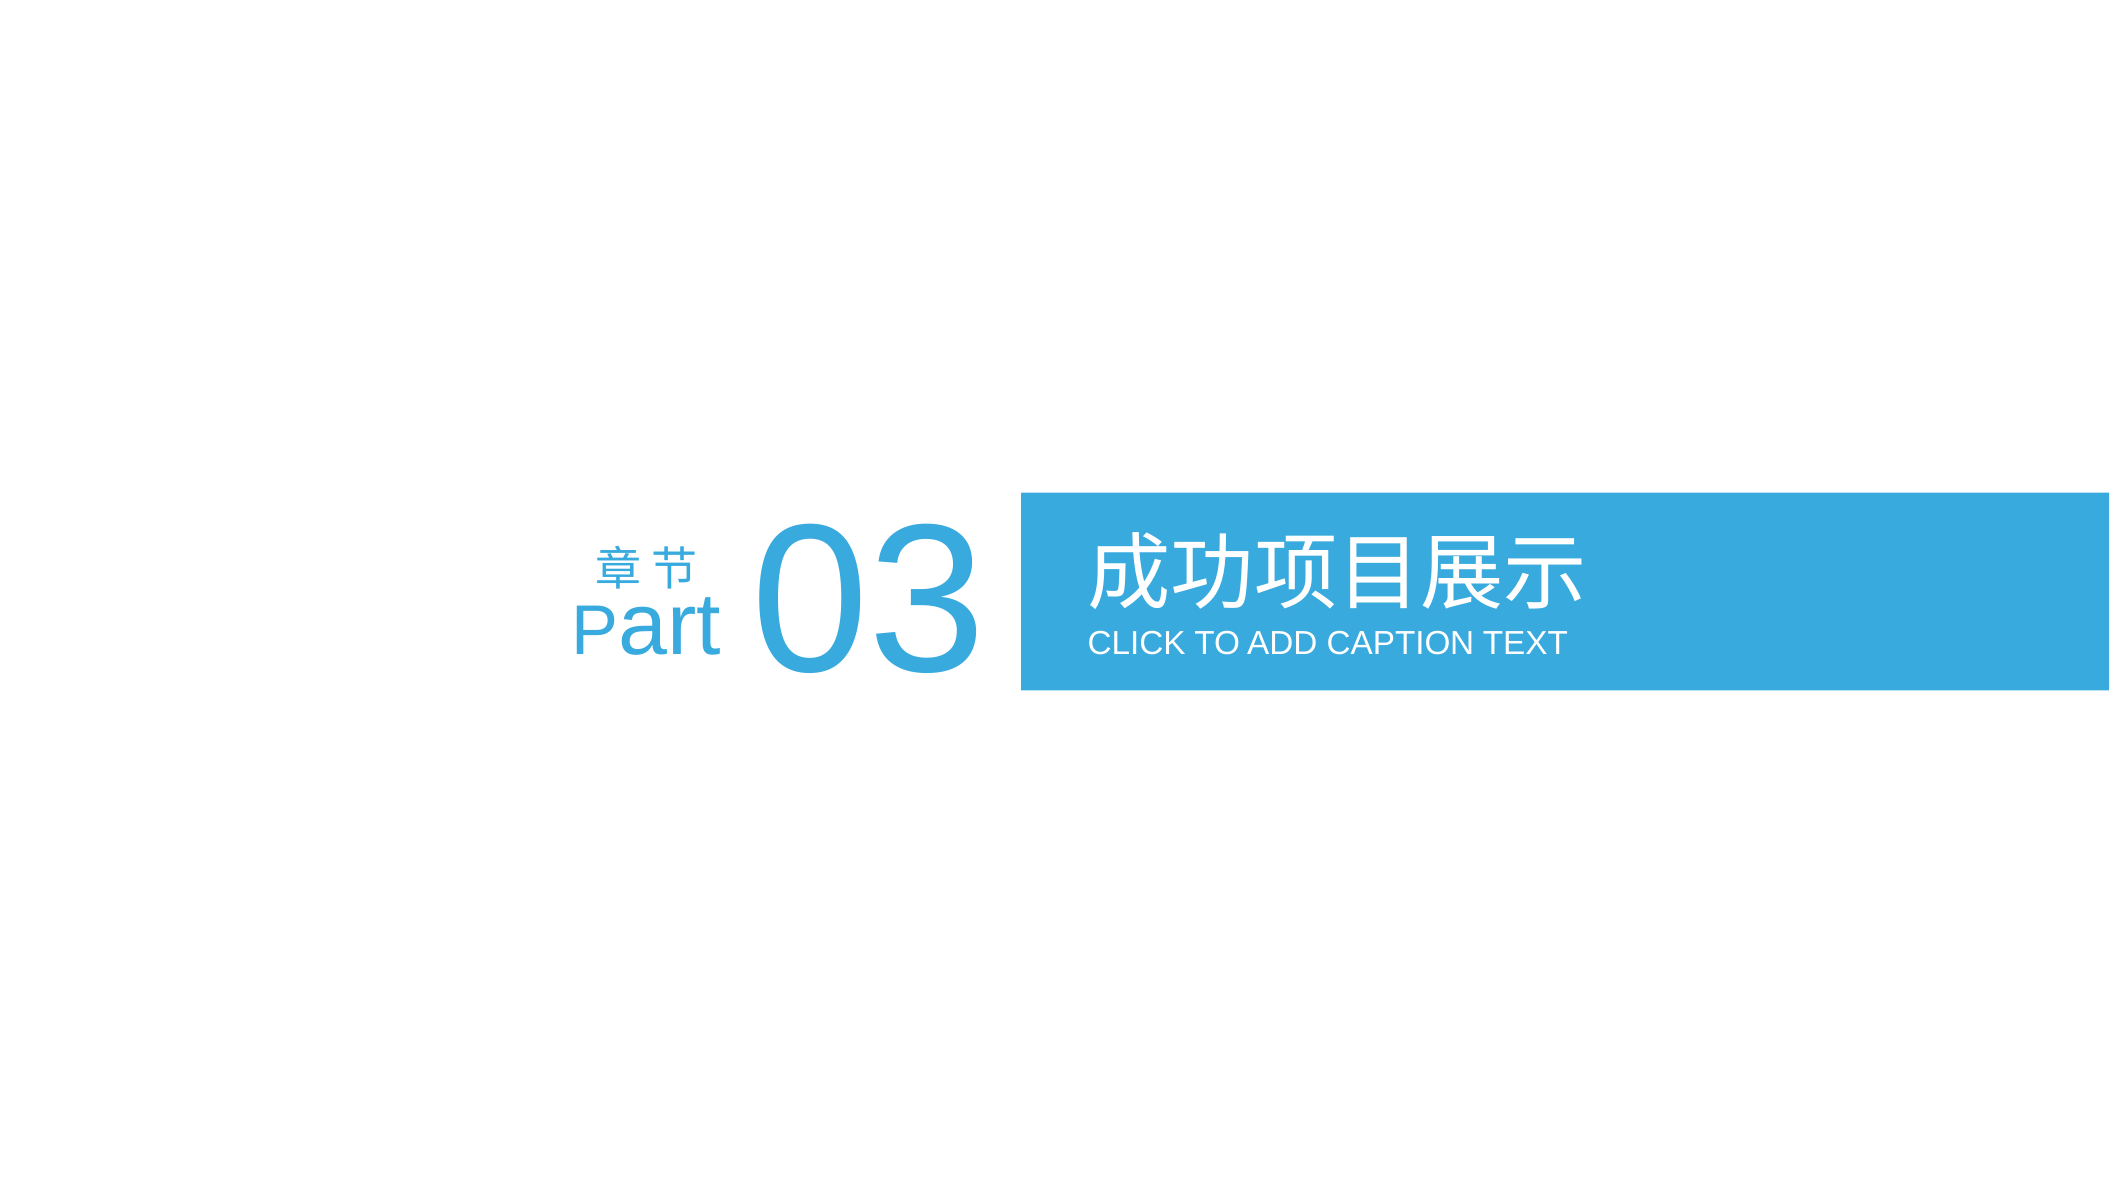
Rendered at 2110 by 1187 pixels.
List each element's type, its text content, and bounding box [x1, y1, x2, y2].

text_box Part [571, 566, 722, 673]
text_box 章 节 [595, 539, 698, 595]
text_box [1021, 492, 2110, 691]
text_box 03 [751, 460, 986, 714]
text_box 成功项目展示 [1087, 530, 1787, 621]
text_box CLICK TO ADD CAPTION TEXT [1087, 625, 1787, 662]
